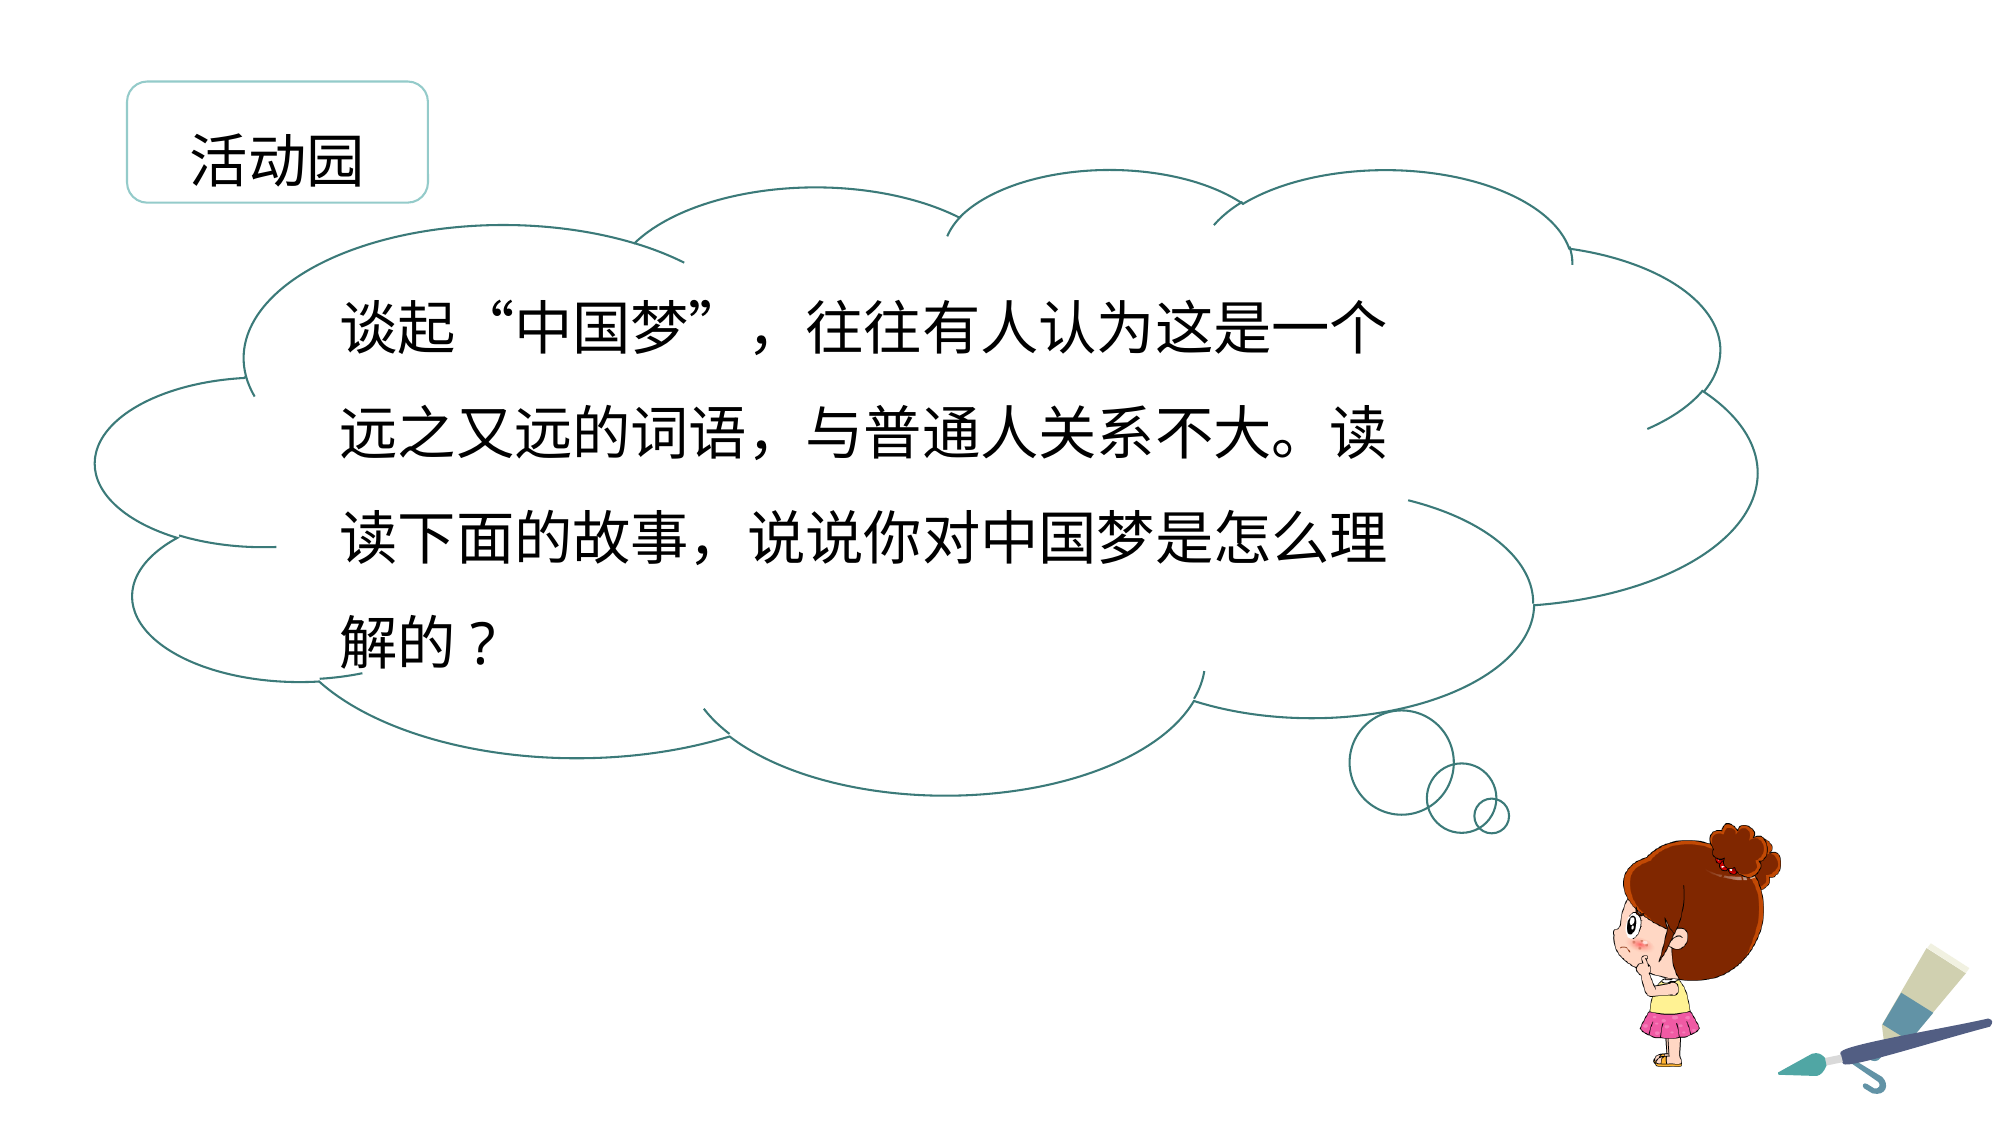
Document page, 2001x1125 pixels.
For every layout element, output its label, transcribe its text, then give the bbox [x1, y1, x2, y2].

text_box 活动园 [125, 80, 430, 204]
text_box 谈起“中国梦”，往往有人认为这是一个远之又远的词语，与普通人关系不大。读读下面的故事，说说你对中国梦是怎么理解的? [93, 168, 1759, 835]
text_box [1811, 945, 1974, 1125]
picture [1613, 823, 1781, 1067]
